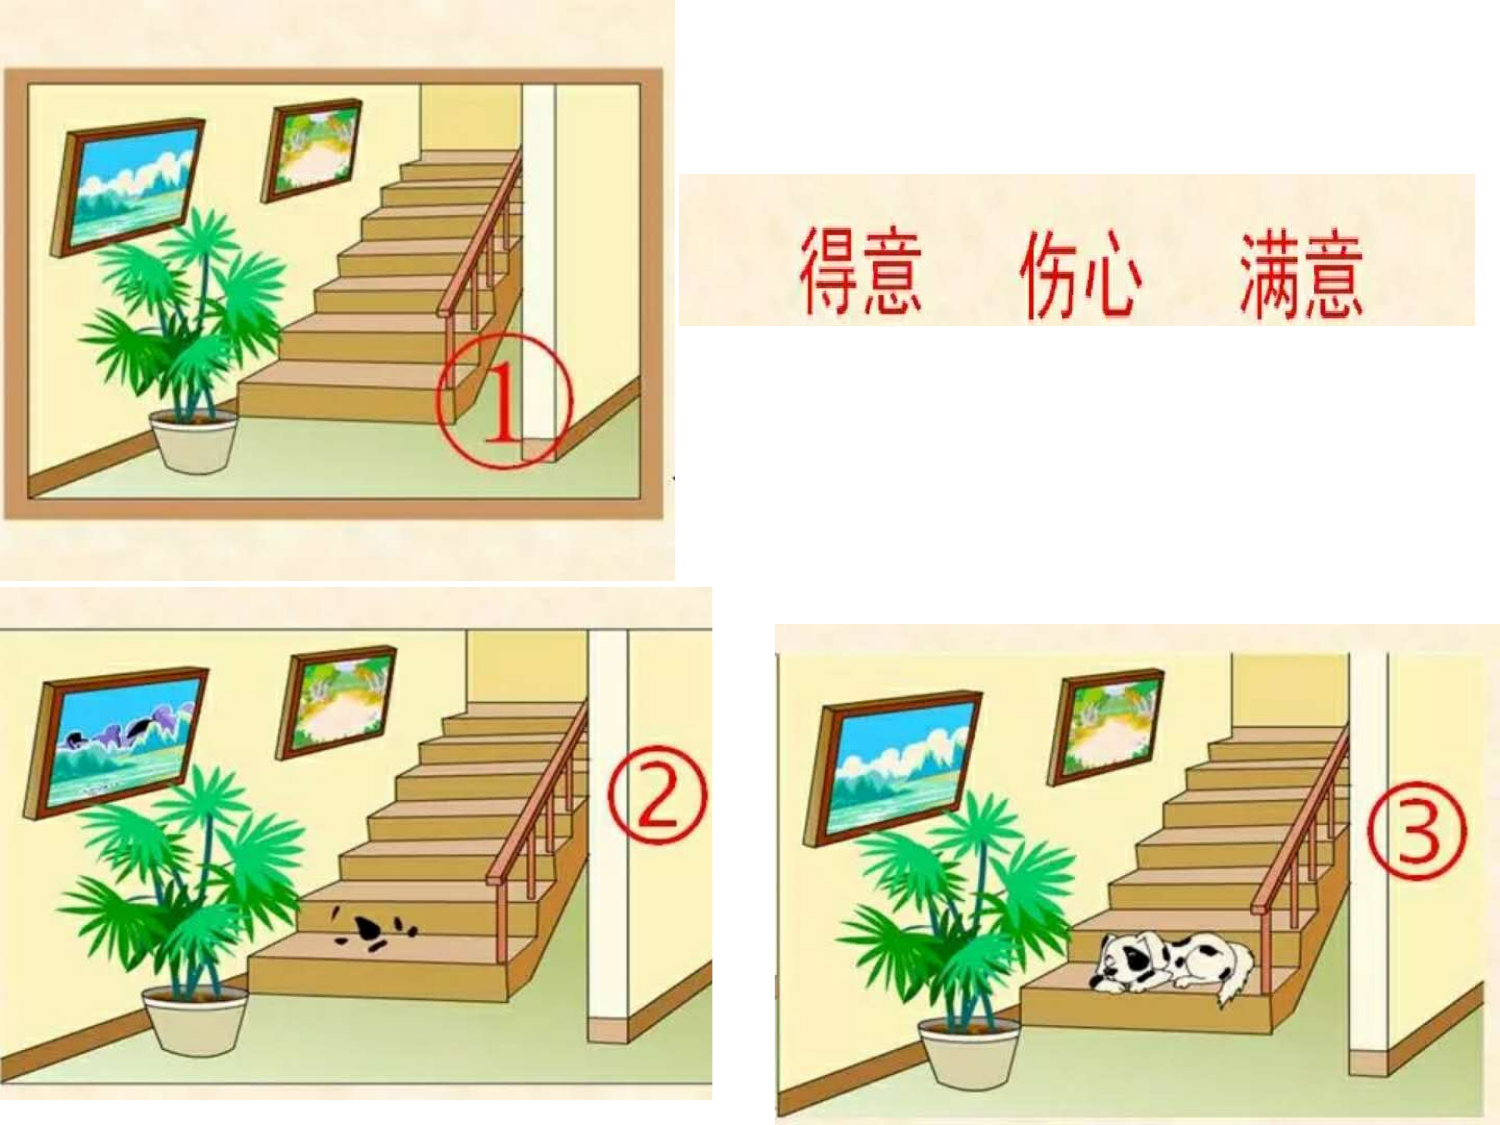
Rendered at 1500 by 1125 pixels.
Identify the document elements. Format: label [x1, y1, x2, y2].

picture [774, 624, 1500, 1125]
picture [0, 587, 713, 1101]
list [0, 0, 676, 581]
picture [678, 174, 1476, 327]
